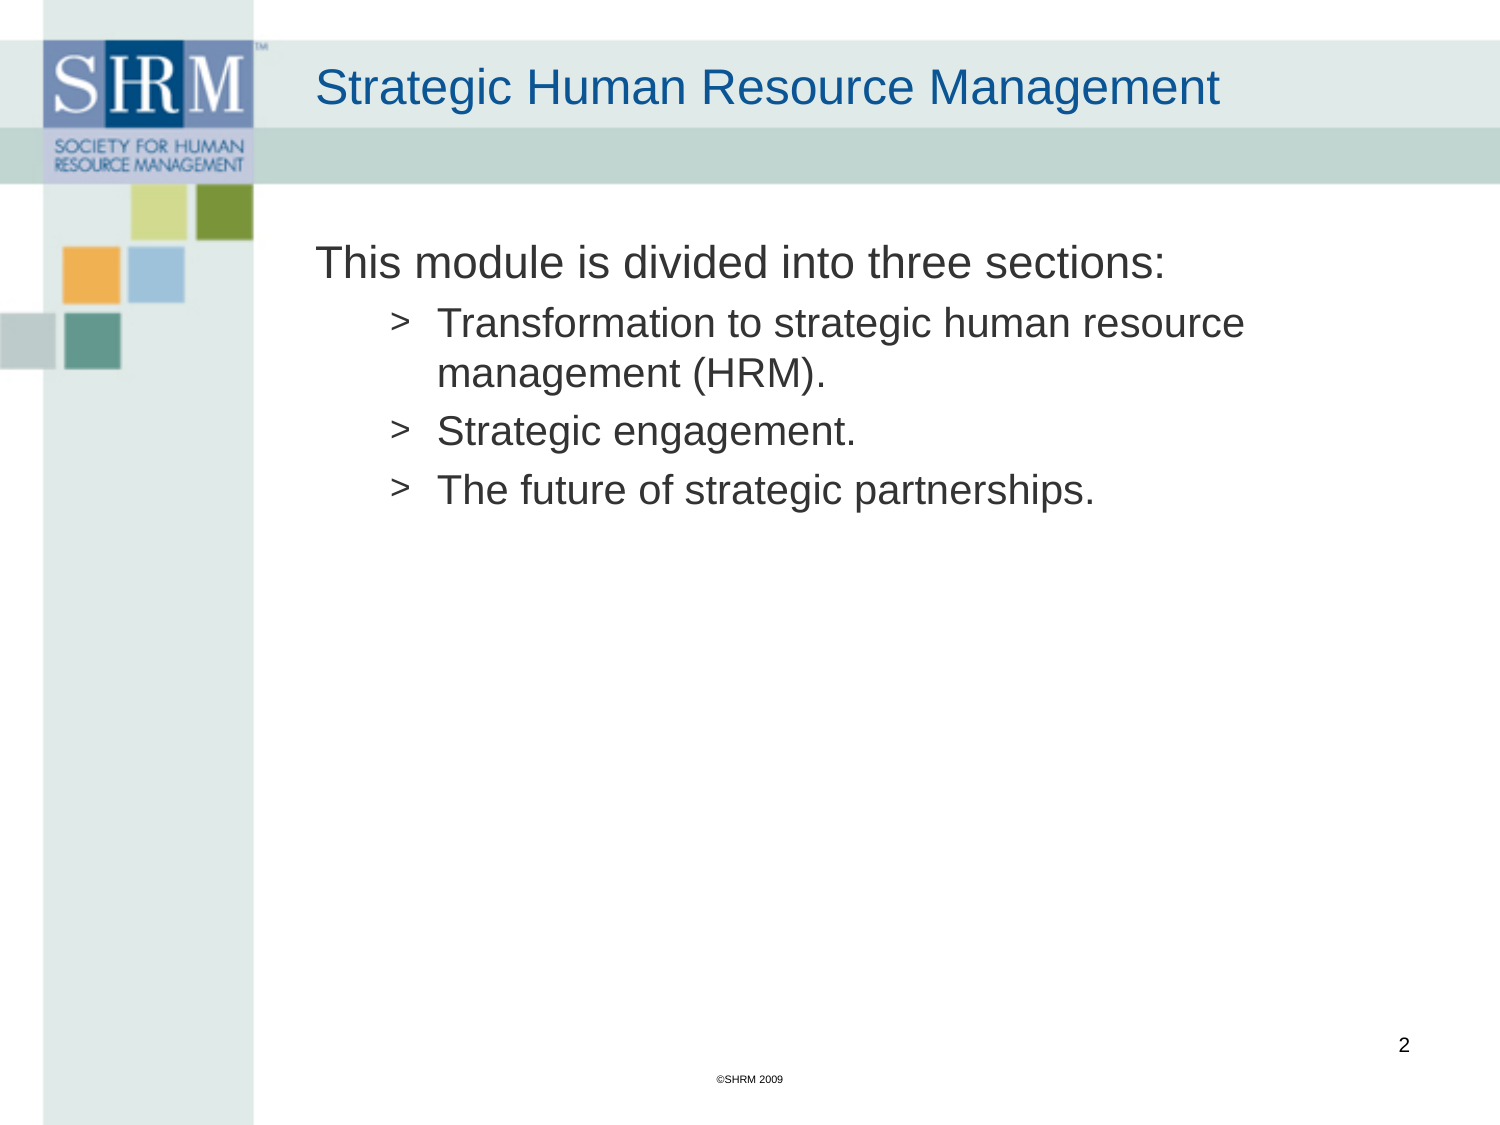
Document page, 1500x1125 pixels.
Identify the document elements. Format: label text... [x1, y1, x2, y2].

picture [0, 0, 1500, 1125]
list This module is divided into three sections: Transformation to strategic human resource management (HRM). Strategic engagement. The future of strategic partnerships. [299, 224, 1426, 1006]
footer ©SHRM 2009 [512, 1062, 988, 1103]
title Strategic Human Resource Management [299, 44, 1426, 126]
slide_number 2 [1074, 1024, 1426, 1103]
